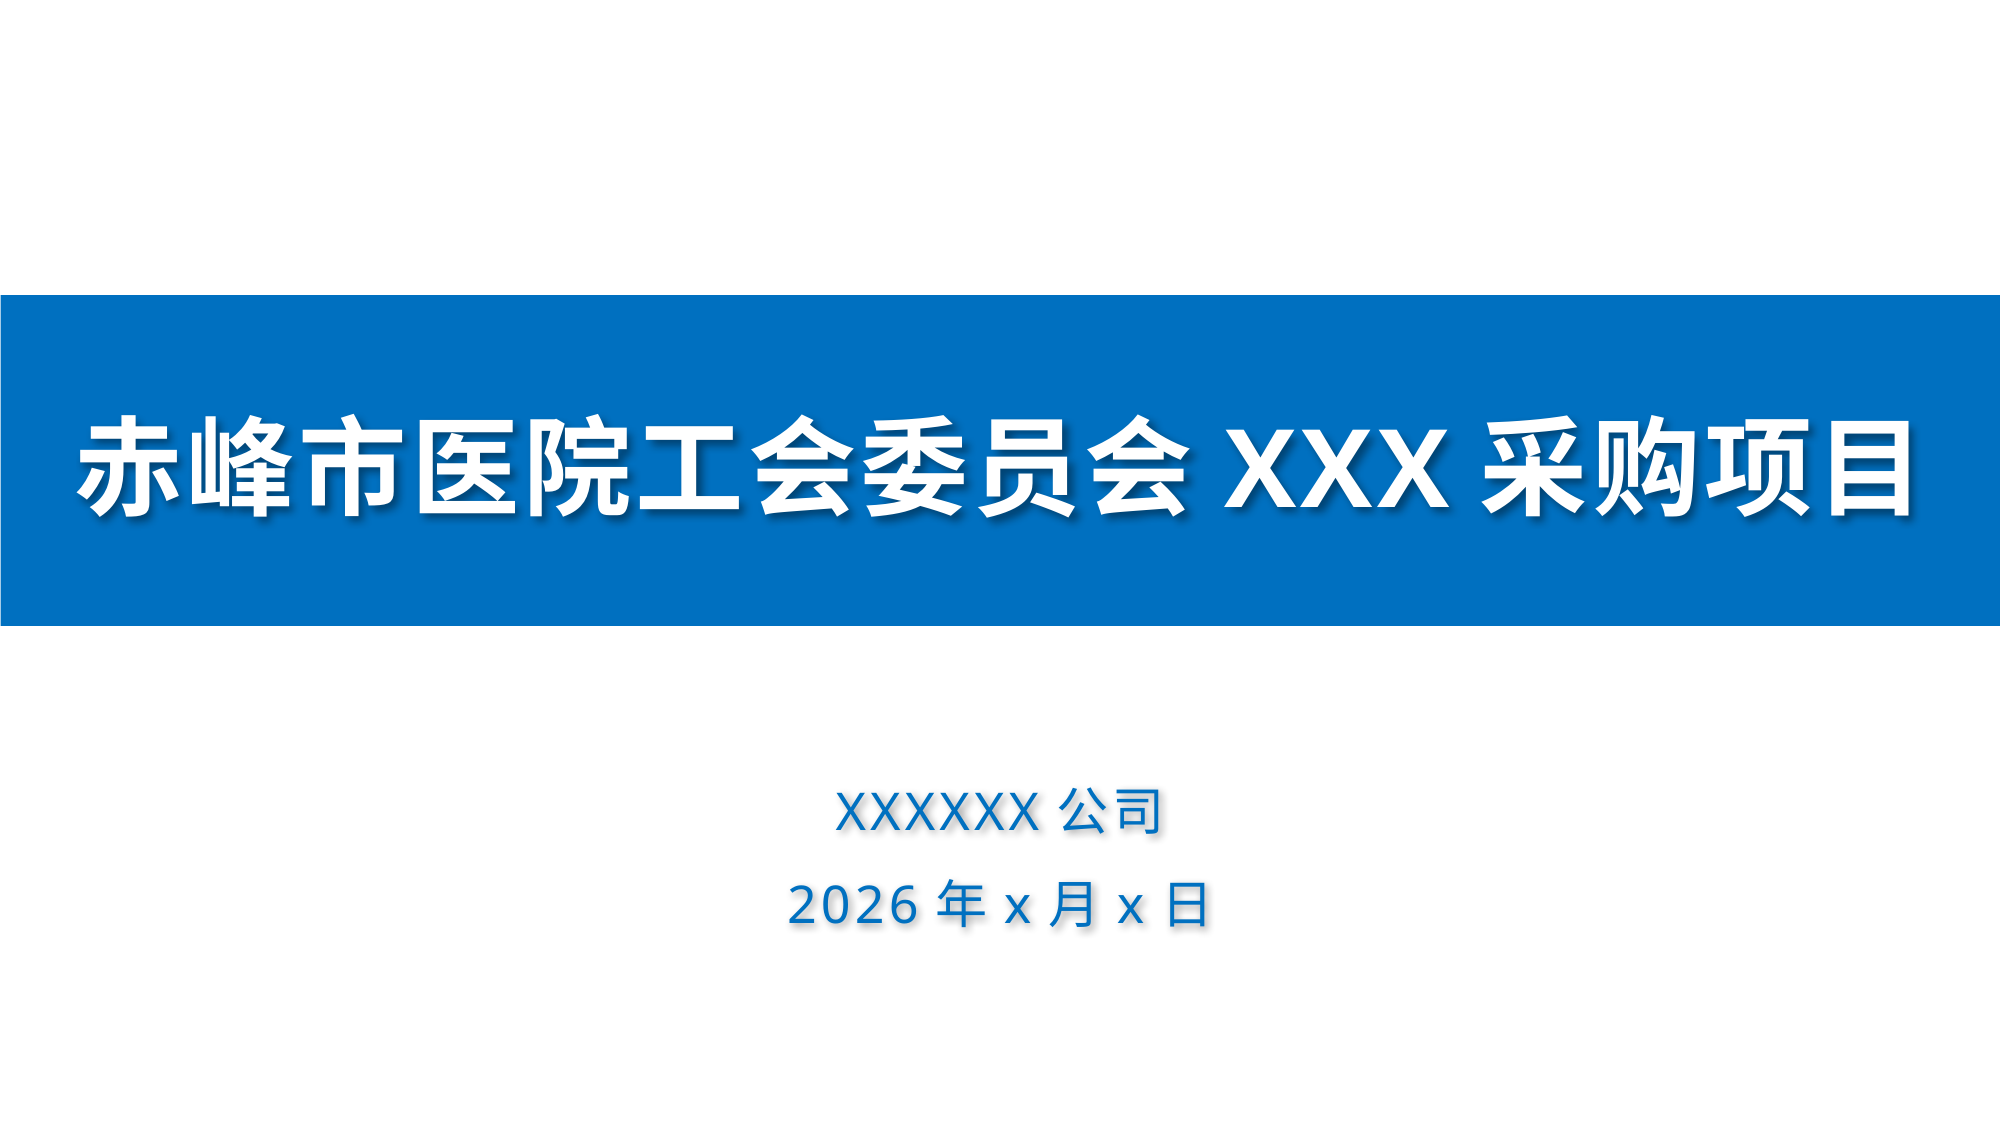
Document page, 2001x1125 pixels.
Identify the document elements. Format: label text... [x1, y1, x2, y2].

text_box [1974, 295, 2000, 626]
text_box 赤峰市医院工会委员会XXX采购项目 [32, 296, 1967, 654]
text_box [0, 295, 35, 626]
text_box XXXXXX公司 2026年x月x日 [503, 739, 1496, 942]
